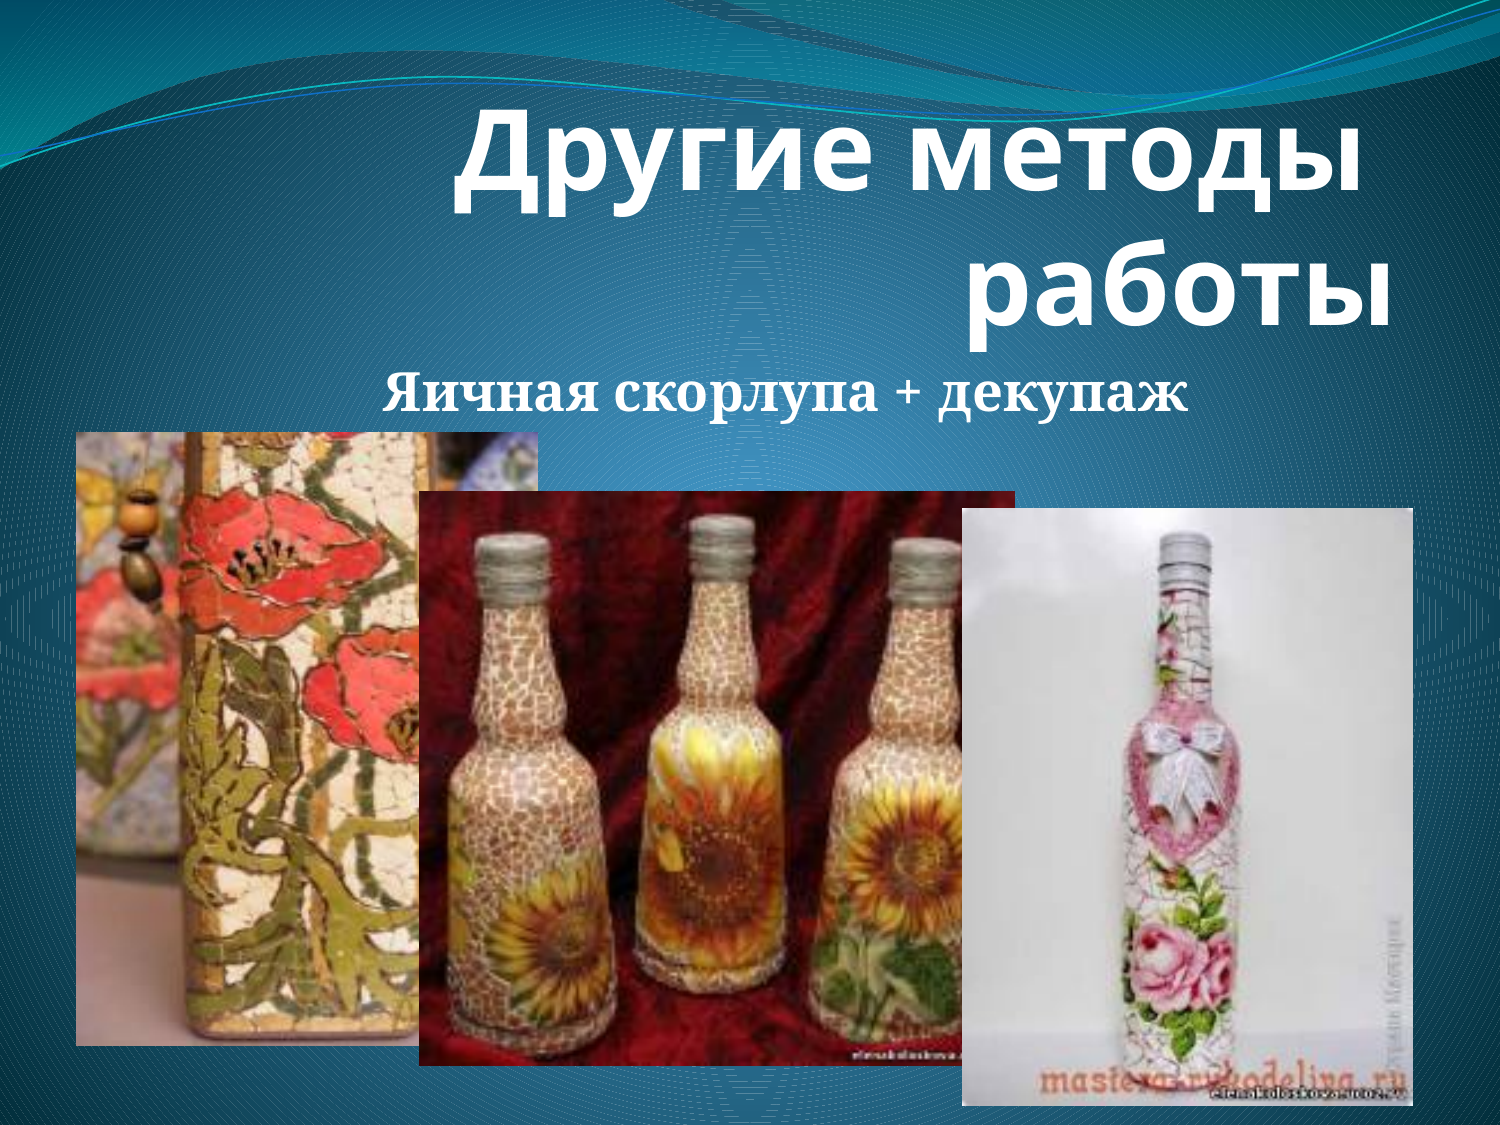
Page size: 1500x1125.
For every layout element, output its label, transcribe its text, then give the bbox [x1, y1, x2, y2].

subtitle Яичная скорлупа + декупаж [147, 349, 1437, 569]
title Другие методы работы [112, 172, 1401, 348]
picture [76, 432, 1413, 1107]
